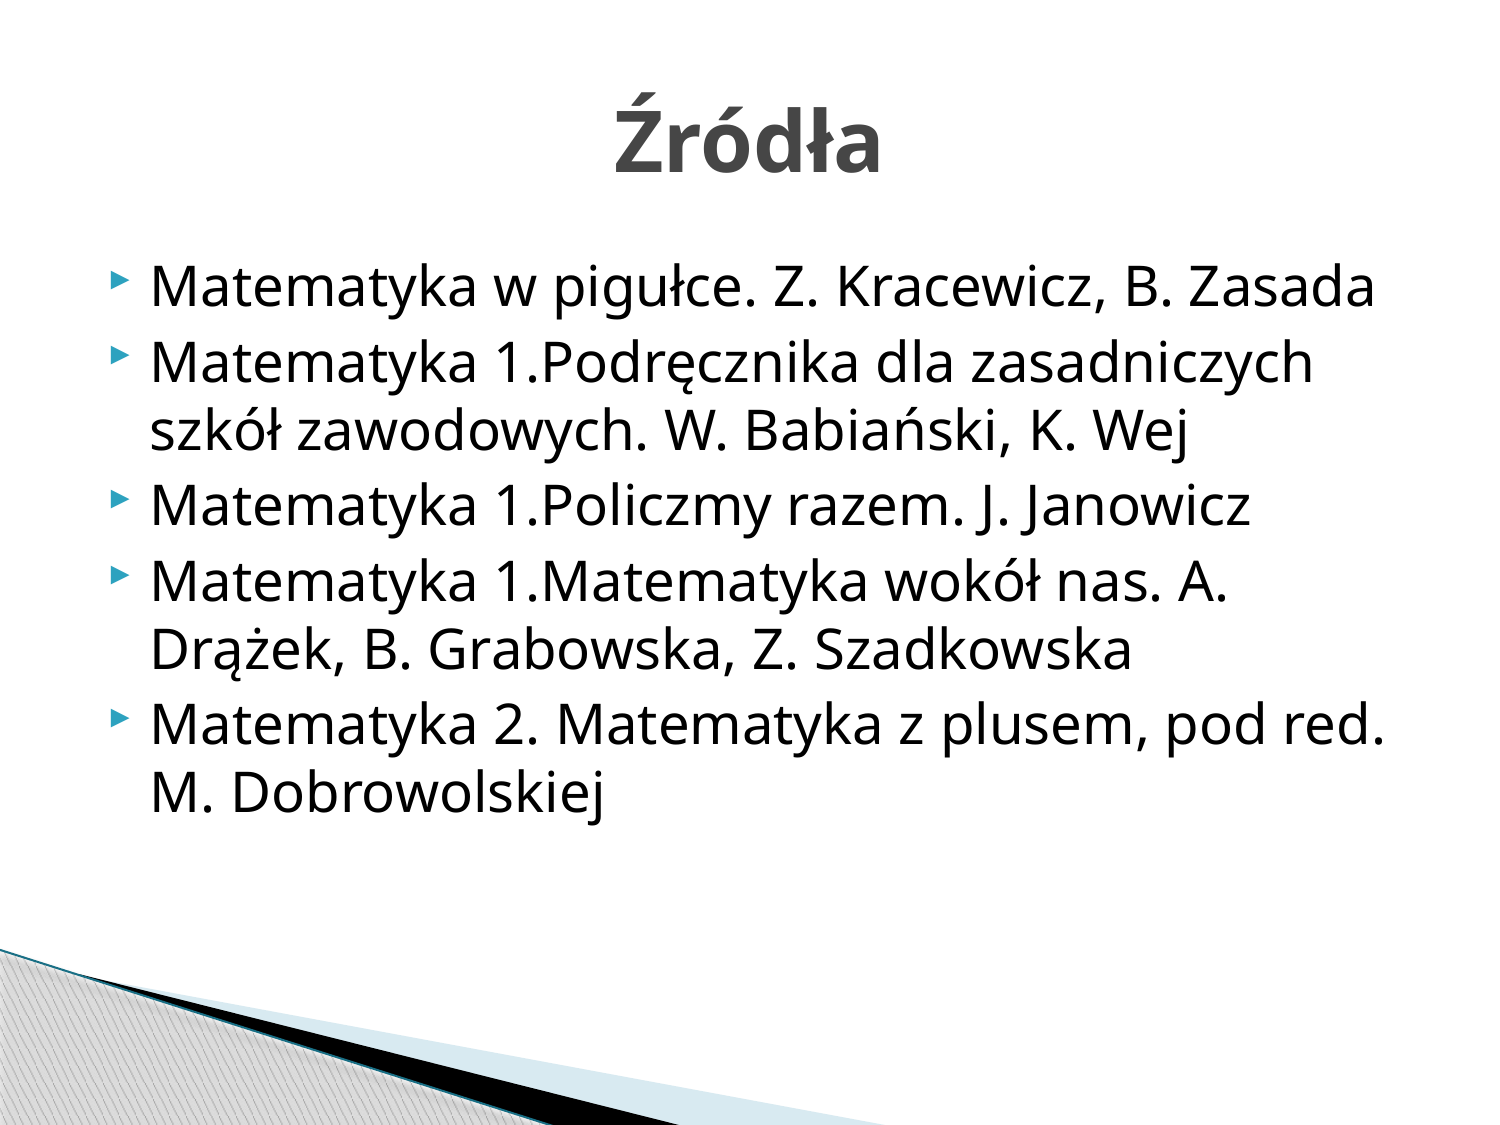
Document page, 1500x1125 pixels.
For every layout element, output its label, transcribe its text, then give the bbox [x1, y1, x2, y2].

list Matematyka w pigułce. Z. Kracewicz, B. Zasada Matematyka 1.Podręcznika dla zasadniczych szkół zawodowych. W. Babiański, K. Wej Matematyka 1.Policzmy razem. J. Janowicz Matematyka 1.Matematyka wokół nas. A. Drążek, B. Grabowska, Z. Szadkowska Matematyka 2. Matematyka z plusem, pod red. M. Dobrowolskiej [75, 243, 1425, 986]
title Źródła [75, 45, 1425, 233]
